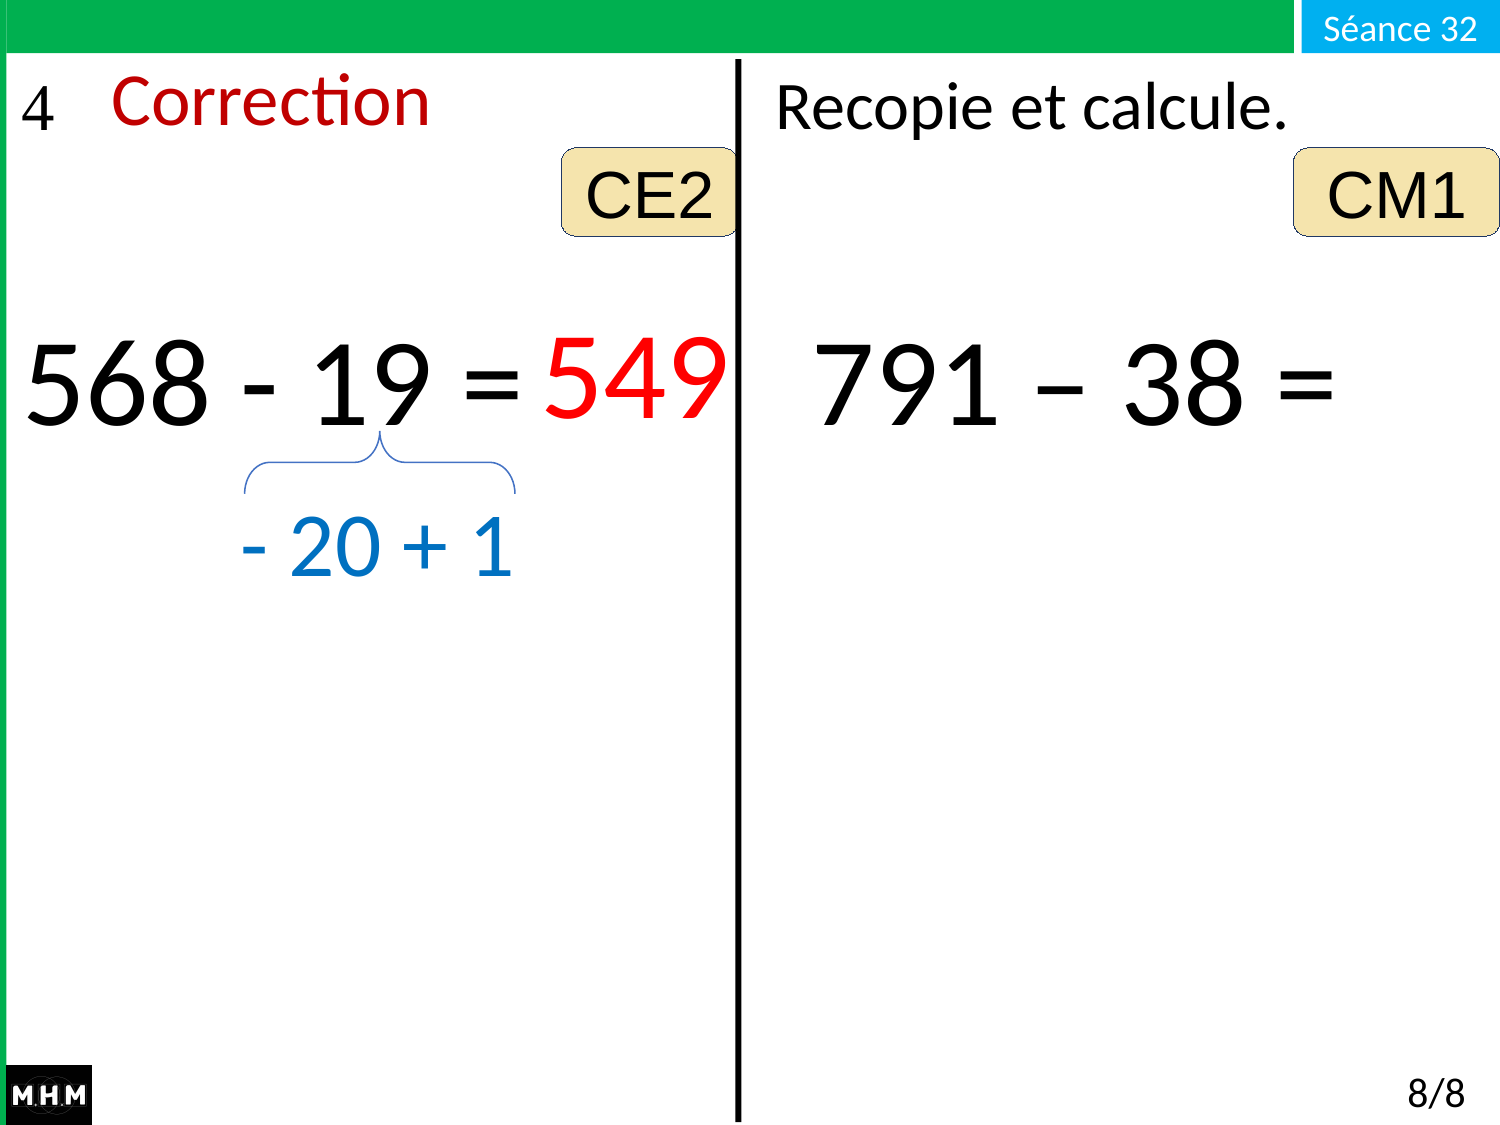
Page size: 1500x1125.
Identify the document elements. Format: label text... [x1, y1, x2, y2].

text_box - 20 + 1 [225, 477, 541, 602]
picture [6, 1065, 92, 1125]
text_box [243, 430, 516, 494]
text_box Recopie et calcule. [760, 62, 1360, 152]
text_box 568 - 19 = [7, 293, 569, 458]
text_box 549 [524, 286, 738, 451]
title Correction [96, 60, 738, 149]
text_box 791 – 38 = [797, 292, 1377, 458]
text_box CE2 [561, 147, 738, 237]
text_box CM1 [1293, 147, 1500, 237]
list 8/8 [1373, 1064, 1500, 1125]
title Correction [739, 60, 1391, 149]
text_box 549 [739, 286, 745, 451]
